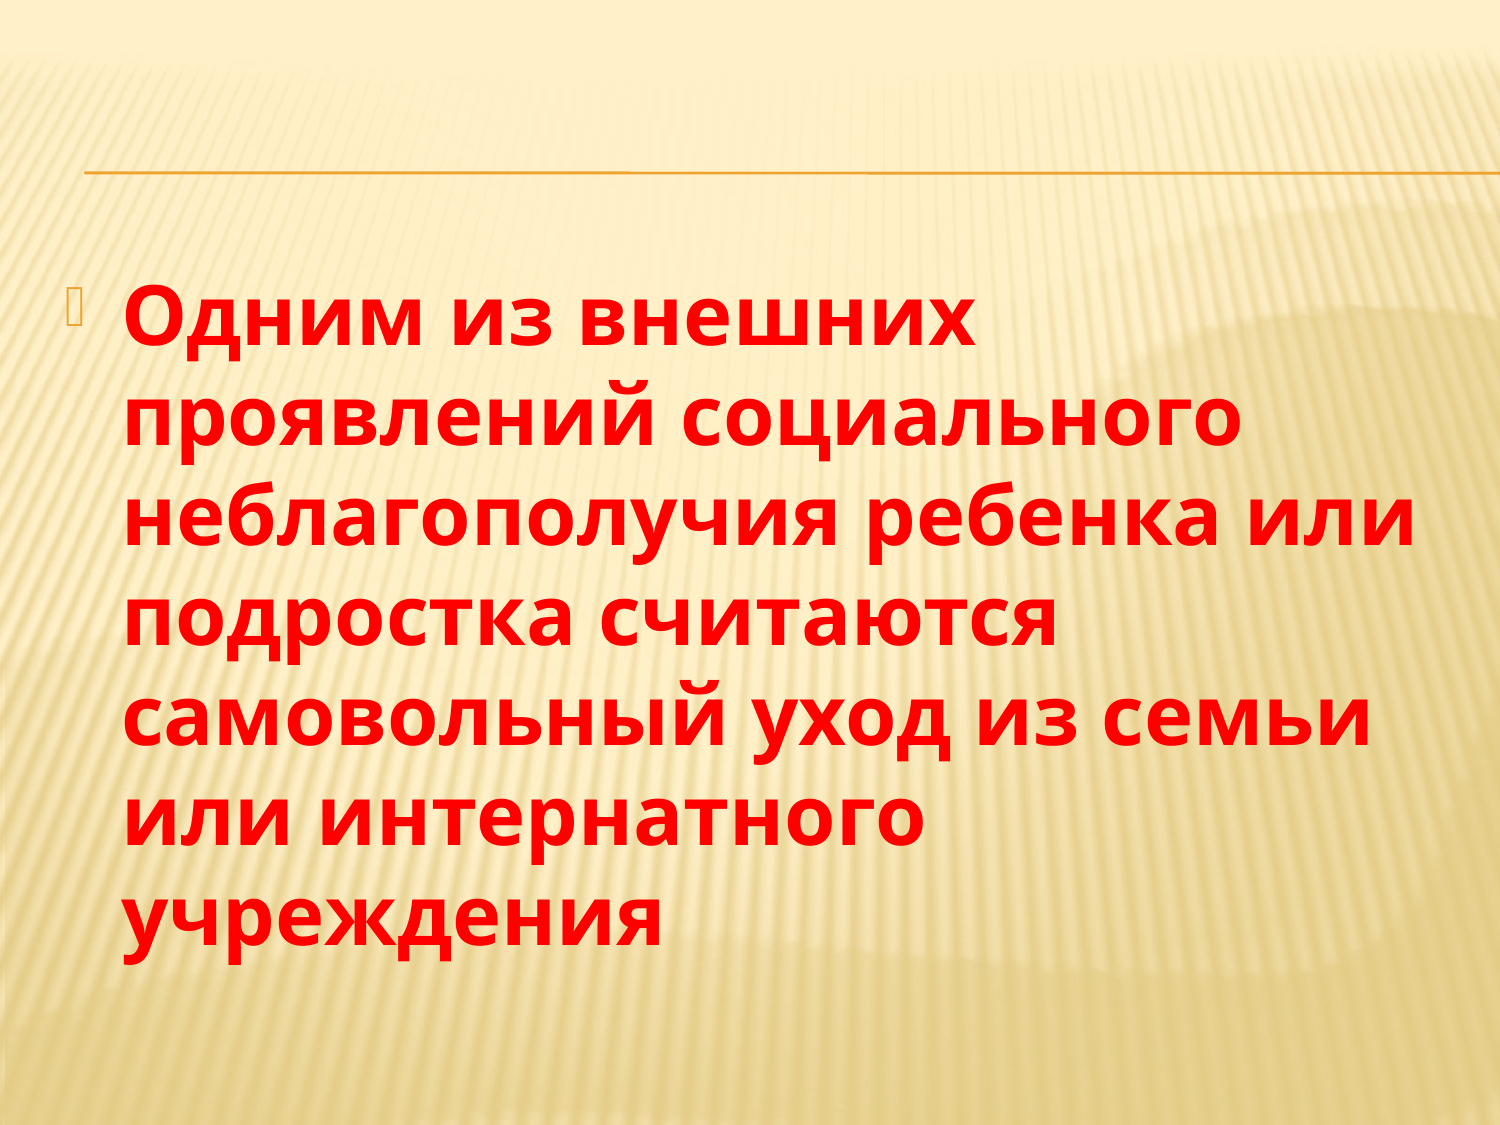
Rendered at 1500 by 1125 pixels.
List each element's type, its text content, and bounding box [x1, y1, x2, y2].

list Одним из внешних проявлений социального неблагополучия ребенка или подростка считаются самовольный уход из семьи или интернатного учреждения [50, 254, 1475, 998]
